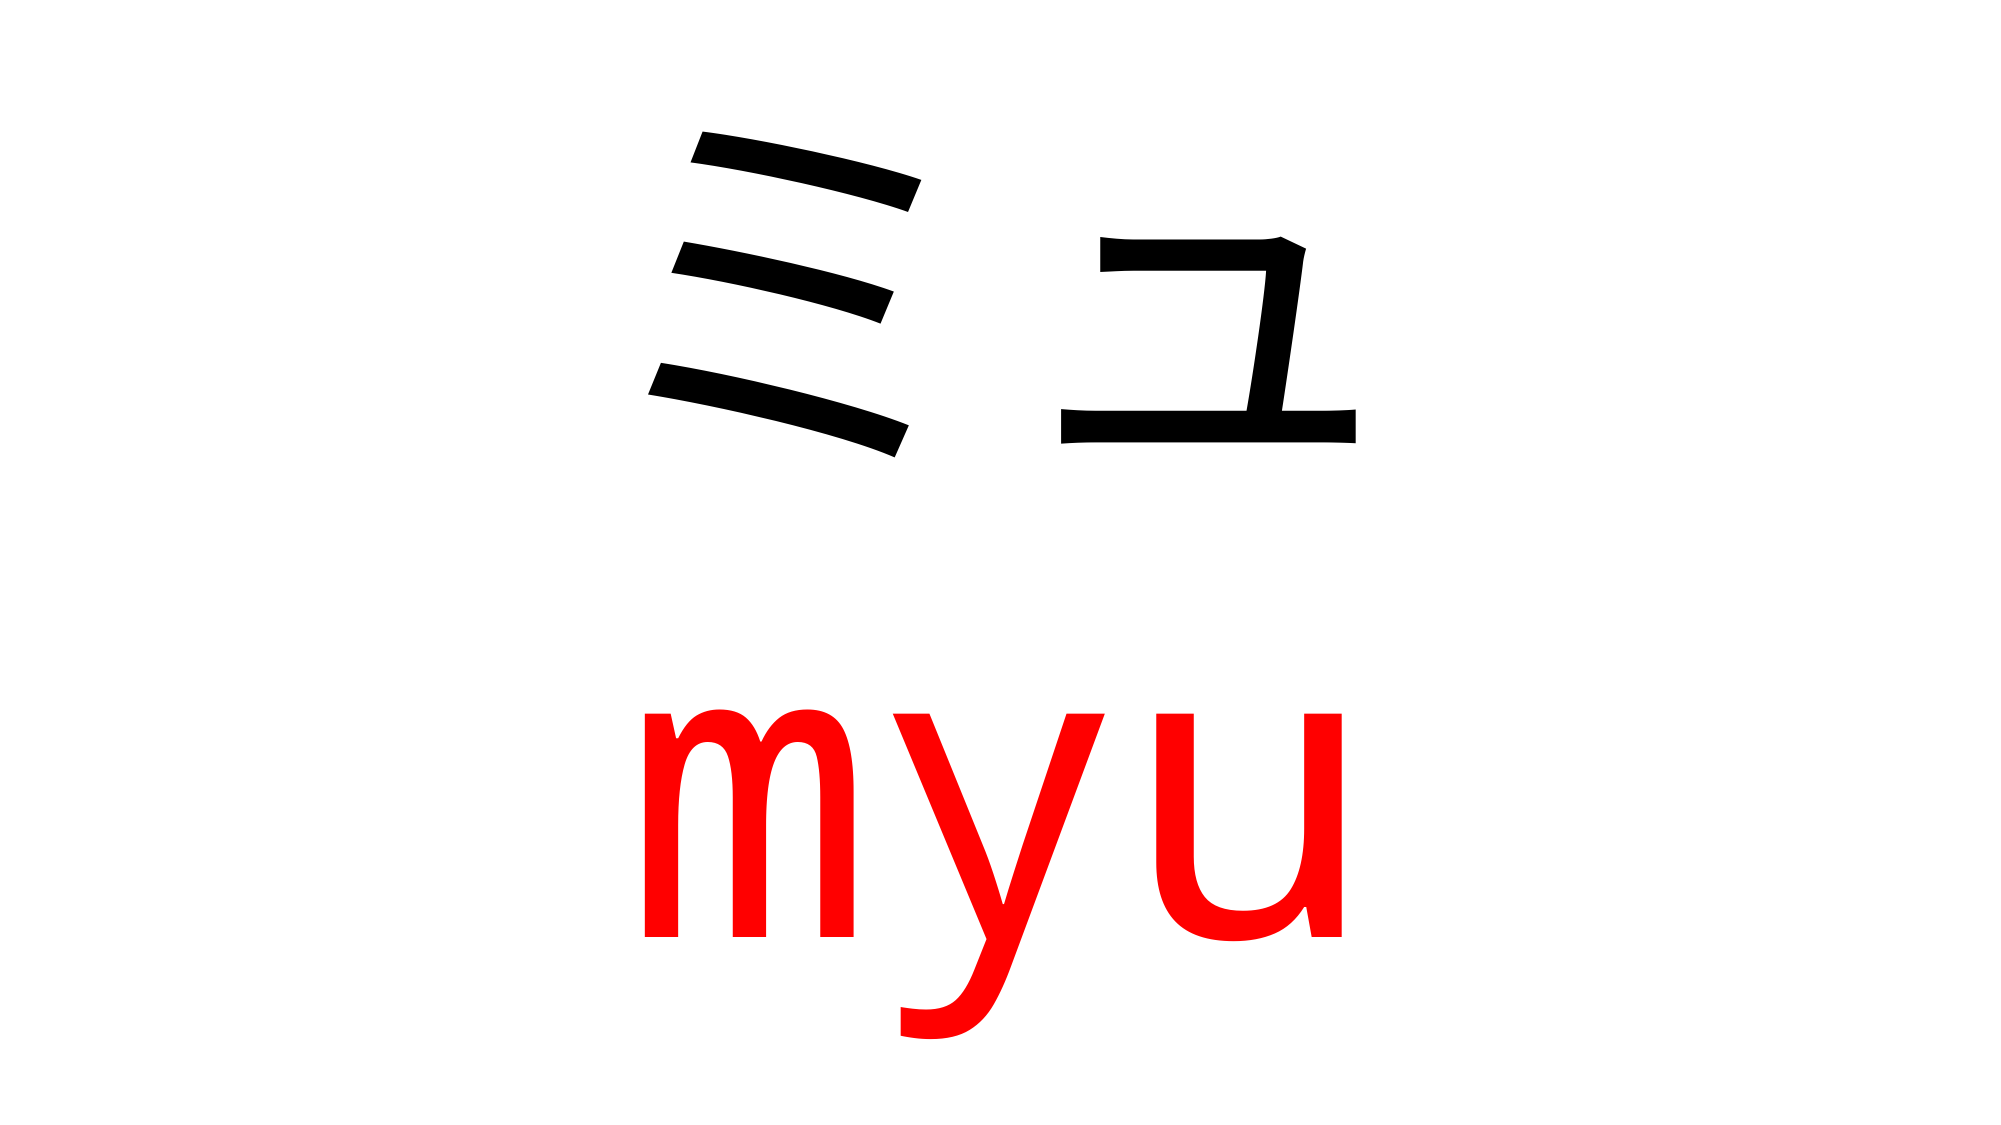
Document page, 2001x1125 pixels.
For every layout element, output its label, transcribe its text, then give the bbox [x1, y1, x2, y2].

text_box myu [249, 562, 1750, 1036]
title ミュ [249, 71, 1750, 545]
